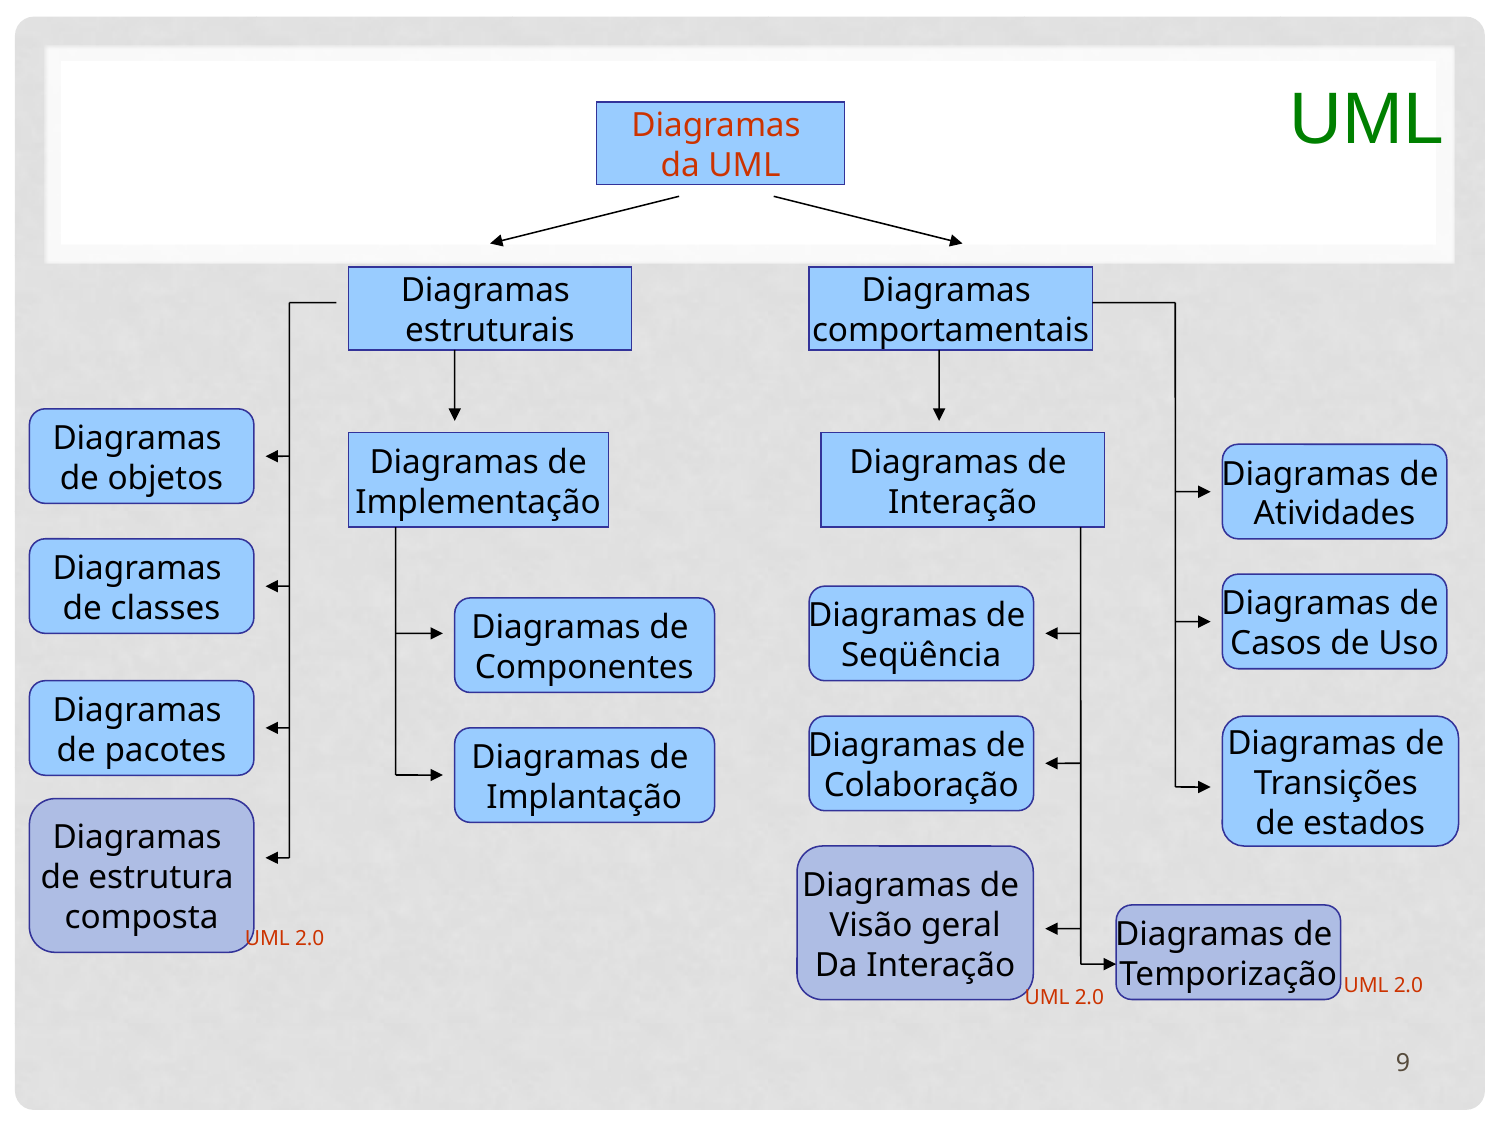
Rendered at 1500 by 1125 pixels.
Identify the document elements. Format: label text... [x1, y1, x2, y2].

text_box Diagramas de objetos [29, 408, 254, 504]
text_box [265, 851, 290, 864]
text_box UML 2.0 [1009, 976, 1119, 1016]
text_box [1045, 922, 1081, 935]
text_box [773, 196, 963, 247]
text_box Diagramas de Implementação [348, 432, 609, 528]
text_box [395, 768, 443, 782]
text_box Diagramas da UML [596, 101, 845, 185]
text_box [1045, 757, 1081, 770]
text_box Diagramas de Interação [820, 432, 1105, 528]
text_box UML 2.0 [230, 916, 339, 957]
text_box [1080, 957, 1117, 971]
text_box [490, 196, 680, 247]
text_box Diagramas de Componentes [454, 597, 715, 693]
title UML [147, 45, 1459, 185]
text_box Diagramas de Visão geral Da Interação [797, 845, 1034, 1000]
text_box [1175, 485, 1211, 498]
text_box Diagramas comportamentais [809, 267, 1093, 350]
text_box [395, 627, 443, 640]
slide_number 9 [1074, 1024, 1425, 1103]
text_box Diagramas de Colaboração [809, 716, 1034, 811]
text_box Diagramas de pacotes [29, 680, 254, 776]
text_box Diagramas estruturais [348, 267, 632, 350]
text_box Diagramas de Atividades [1222, 444, 1447, 539]
text_box Diagramas de Seqüência [809, 586, 1034, 681]
text_box [265, 579, 290, 593]
text_box [932, 349, 946, 421]
text_box Diagramas de classes [29, 538, 254, 634]
text_box [265, 450, 290, 463]
text_box Diagramas de Casos de Uso [1222, 574, 1447, 669]
text_box Diagramas de Implantação [454, 727, 715, 823]
text_box [1045, 627, 1081, 640]
text_box [1175, 780, 1211, 794]
text_box Diagramas de estrutura composta [29, 798, 254, 953]
text_box Diagramas de Transições de estados [1222, 716, 1459, 847]
text_box UML 2.0 [1328, 964, 1438, 1004]
text_box [265, 721, 290, 735]
text_box Diagramas de Temporização [1116, 904, 1341, 1000]
text_box [448, 349, 461, 421]
text_box [1175, 615, 1211, 628]
